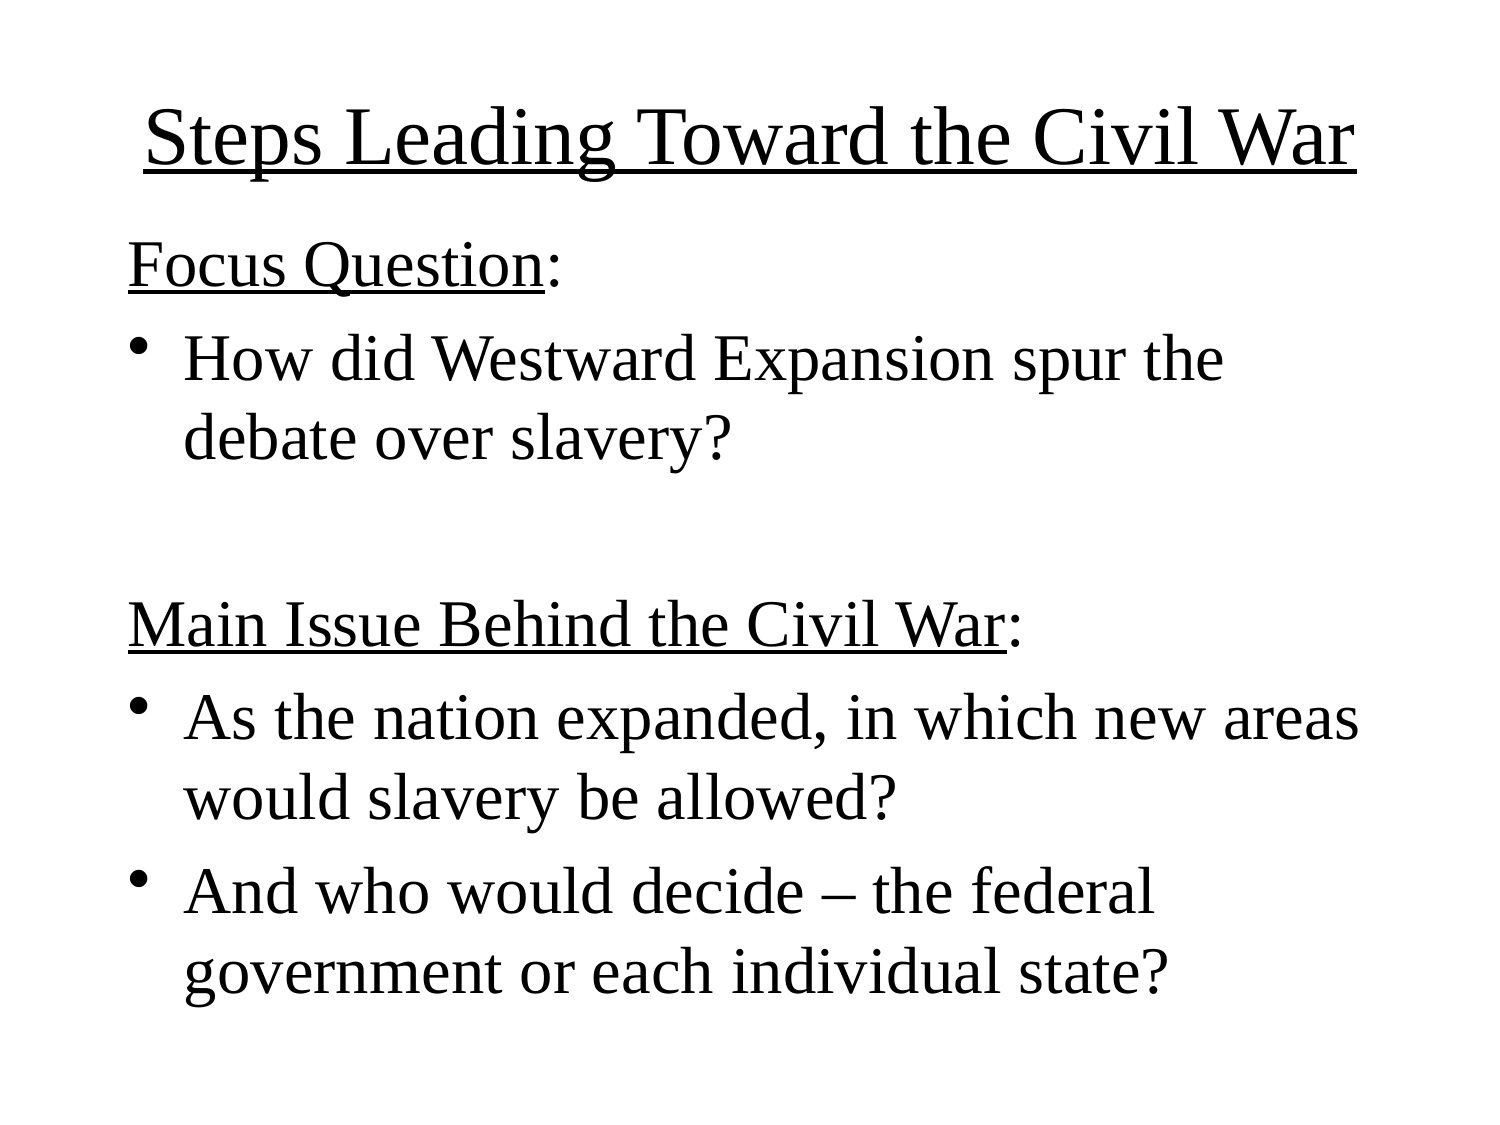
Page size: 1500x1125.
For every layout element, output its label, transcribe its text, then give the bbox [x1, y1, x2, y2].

list Focus Question: How did Westward Expansion spur the debate over slavery? Main Issue Behind the Civil War: As the nation expanded, in which new areas would slavery be allowed? And who would decide – the federal government or each individual state? [112, 212, 1388, 888]
title Steps Leading Toward the Civil War [112, 37, 1388, 212]
